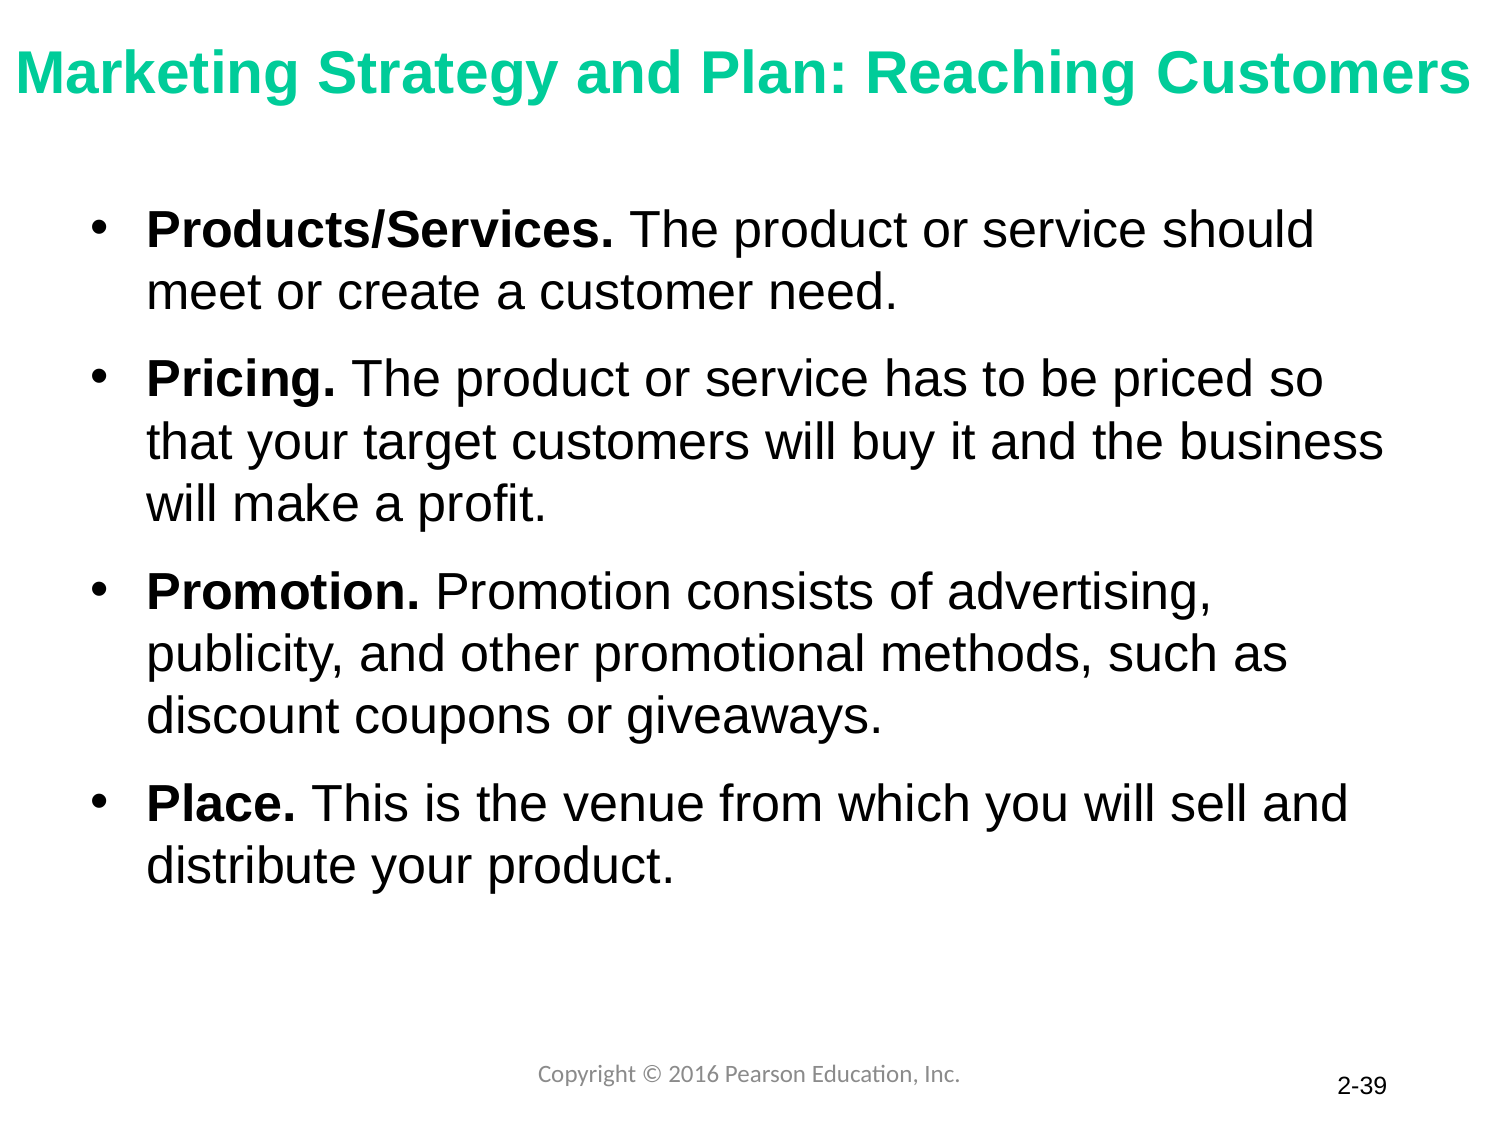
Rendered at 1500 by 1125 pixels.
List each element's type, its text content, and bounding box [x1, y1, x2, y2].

footer Copyright © 2016 Pearson Education, Inc. [512, 1042, 988, 1103]
list Products/Services. The product or service should meet or create a customer need. Pricing. The product or service has to be priced so that your target customers will buy it and the business will make a profit. Promotion. Promotion consists of advertising, publicity, and other promotional methods, such as discount coupons or giveaways. Place. This is the venue from which you will sell and distribute your product. [75, 187, 1425, 930]
title Marketing Strategy and Plan: Reaching Customers [0, 0, 1500, 163]
